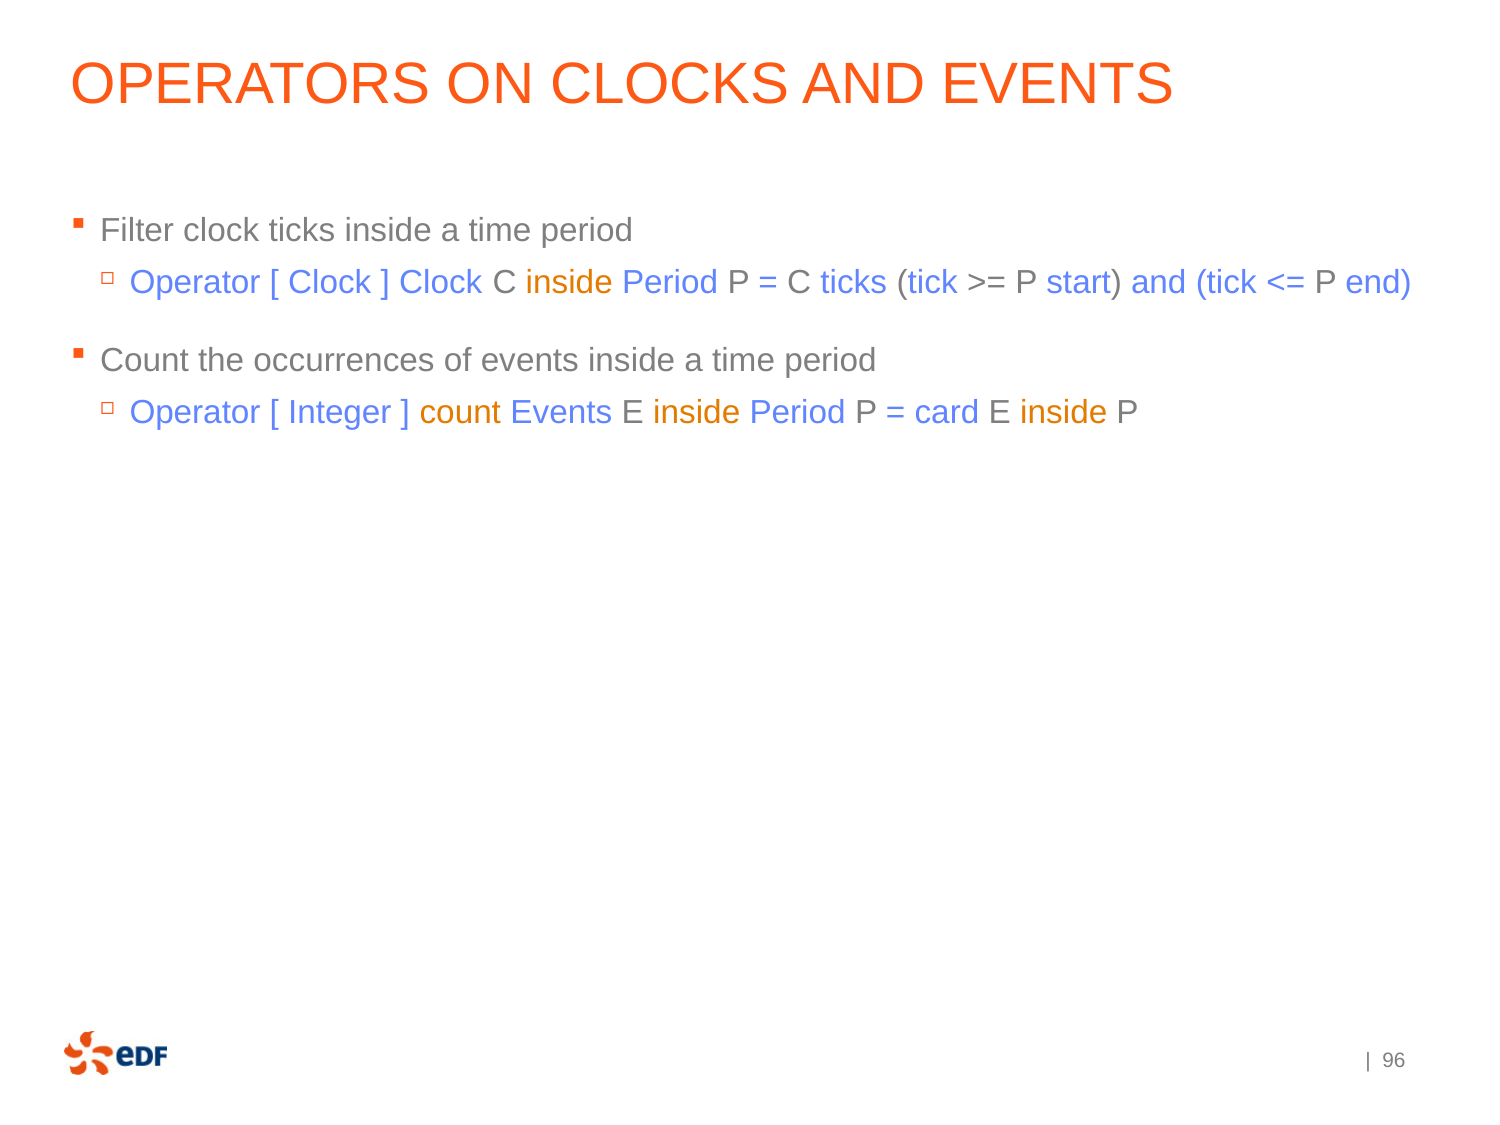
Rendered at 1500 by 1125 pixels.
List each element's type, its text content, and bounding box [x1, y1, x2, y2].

picture [64, 1031, 167, 1075]
title operators on clocks and events [64, 45, 1436, 185]
list Filter clock ticks inside a time period Operator [ Clock ] Clock C inside Period P = C ticks (tick >= P start) and (tick <= P end) Count the occurrences of events inside a time period Operator [ Integer ] count Events E inside Period P = card E inside P [64, 208, 1436, 1005]
